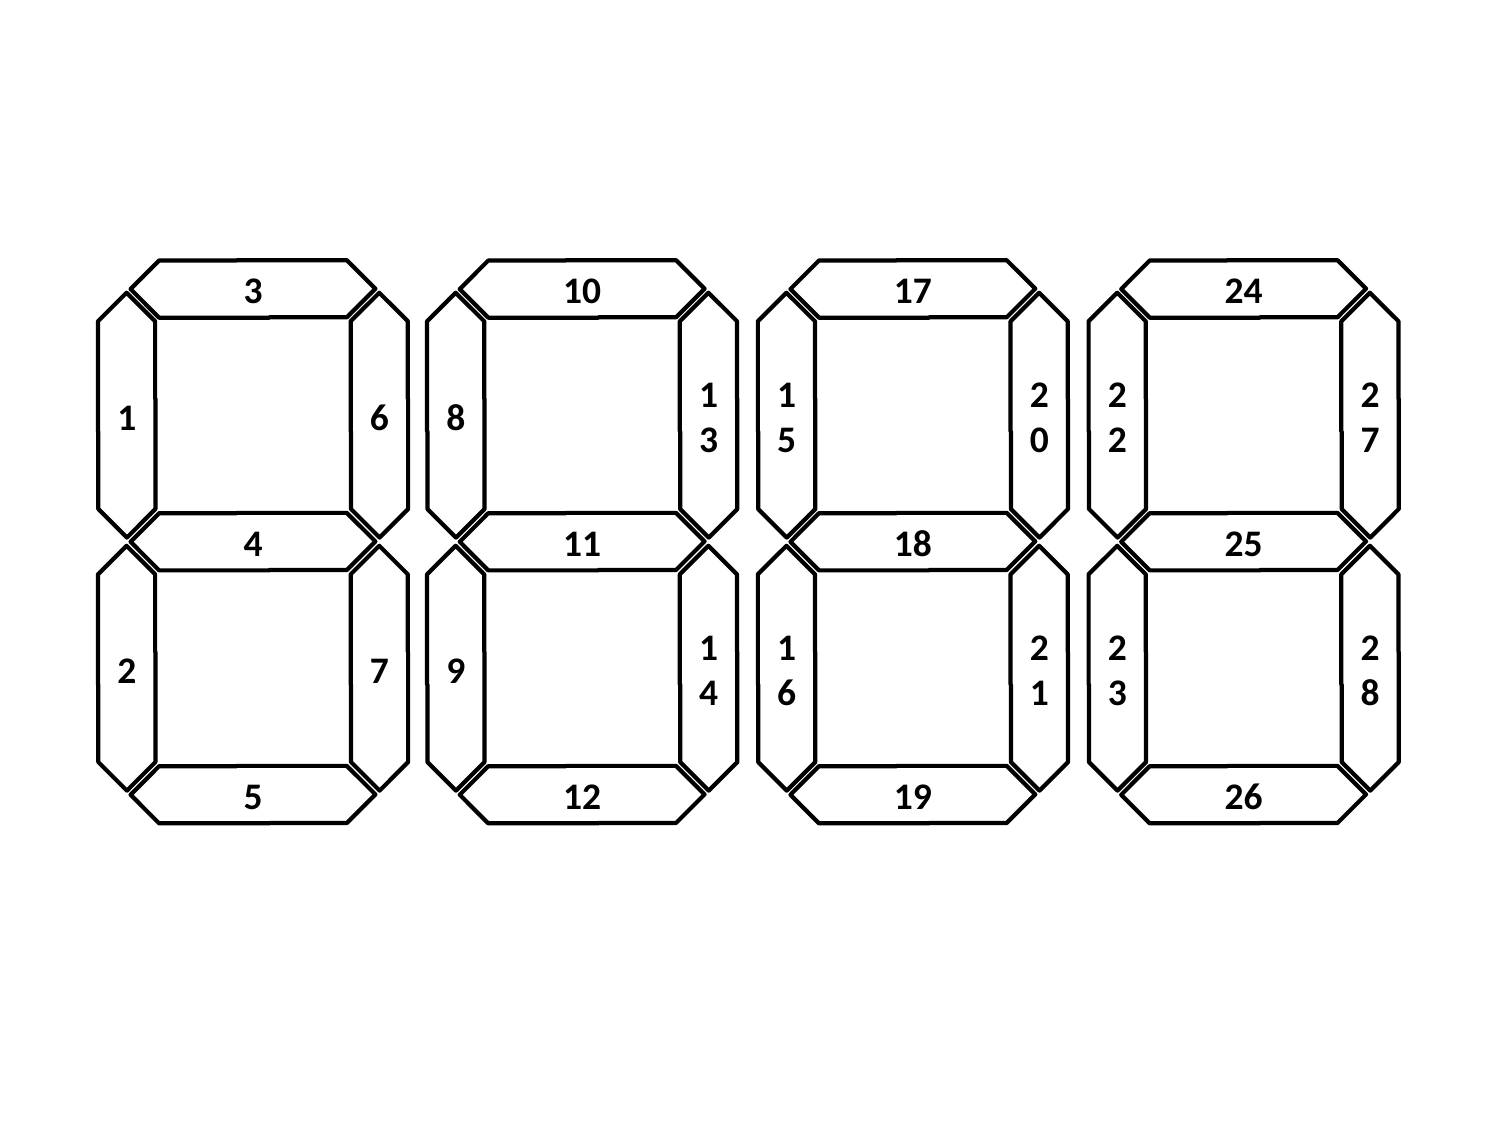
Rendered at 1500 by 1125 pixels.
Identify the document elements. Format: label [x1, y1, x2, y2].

text_box [97, 259, 1399, 824]
